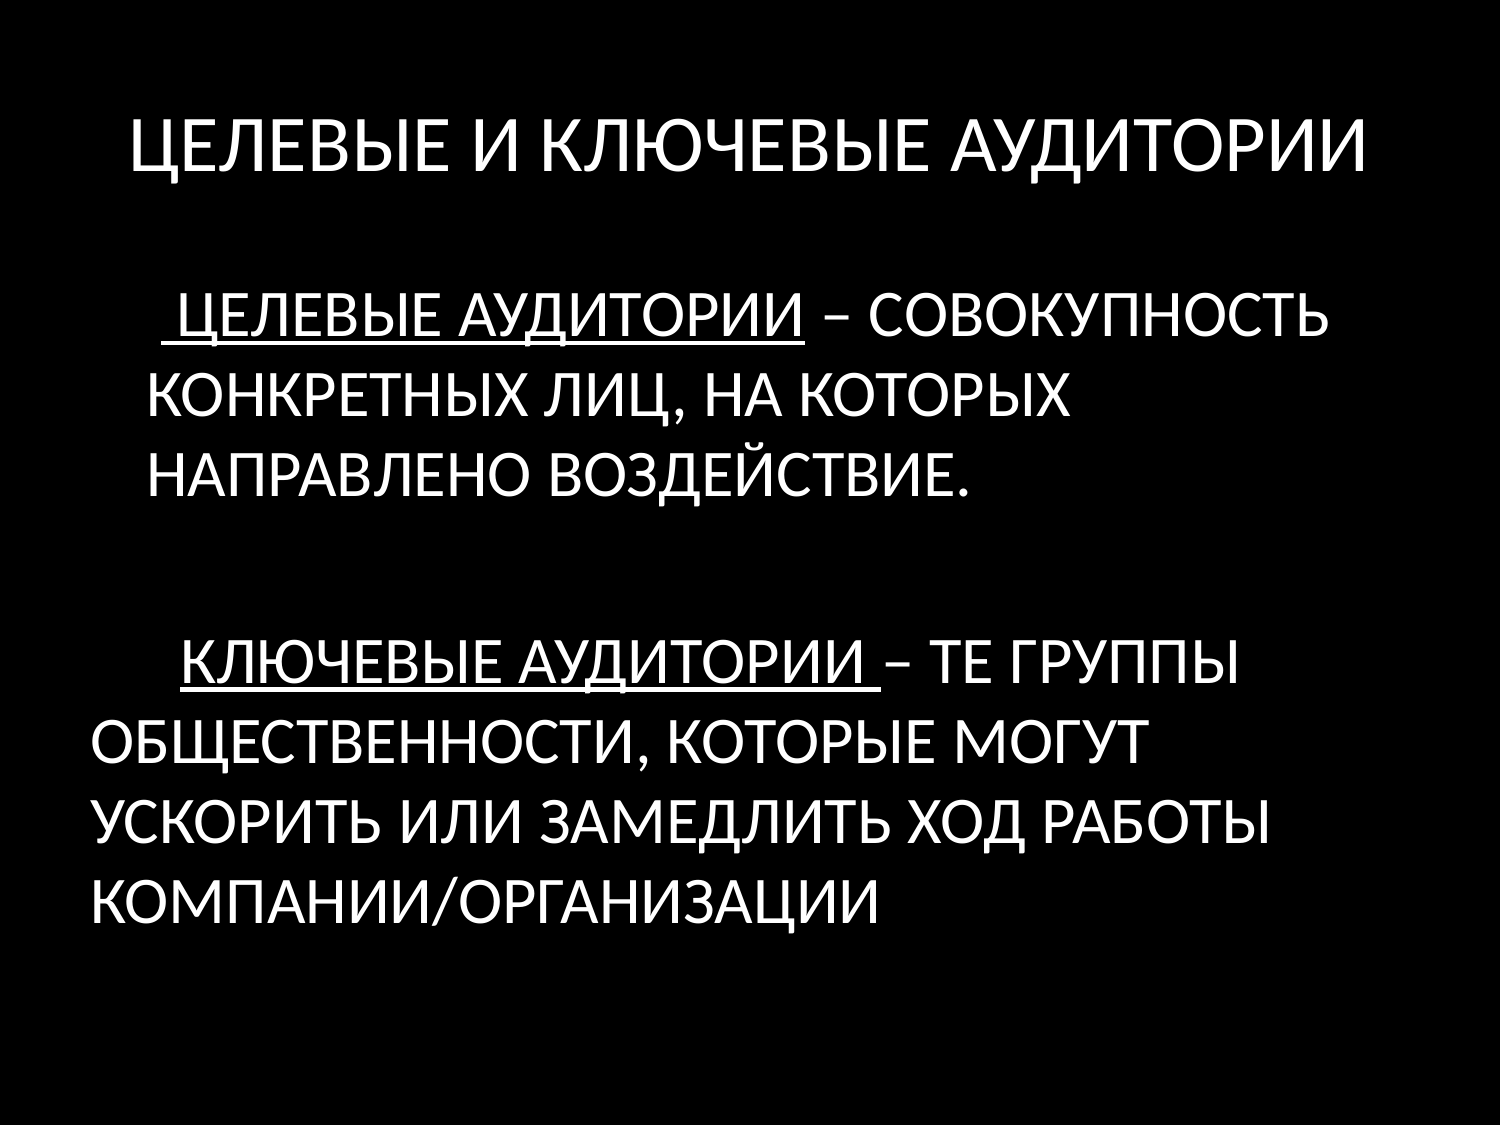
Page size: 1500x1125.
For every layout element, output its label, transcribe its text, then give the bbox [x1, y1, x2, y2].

list ЦЕЛЕВЫЕ АУДИТОРИИ – СОВОКУПНОСТЬ КОНКРЕТНЫХ ЛИЦ, НА КОТОРЫХ НАПРАВЛЕНО ВОЗДЕЙСТВИЕ. КЛЮЧЕВЫЕ АУДИТОРИИ – ТЕ ГРУППЫ ОБЩЕСТВЕННОСТИ, КОТОРЫЕ МОГУТ УСКОРИТЬ ИЛИ ЗАМЕДЛИТЬ ХОД РАБОТЫ КОМПАНИИ/ОРГАНИЗАЦИИ [75, 262, 1425, 1005]
title ЦЕЛЕВЫЕ И КЛЮЧЕВЫЕ АУДИТОРИИ [75, 45, 1425, 233]
